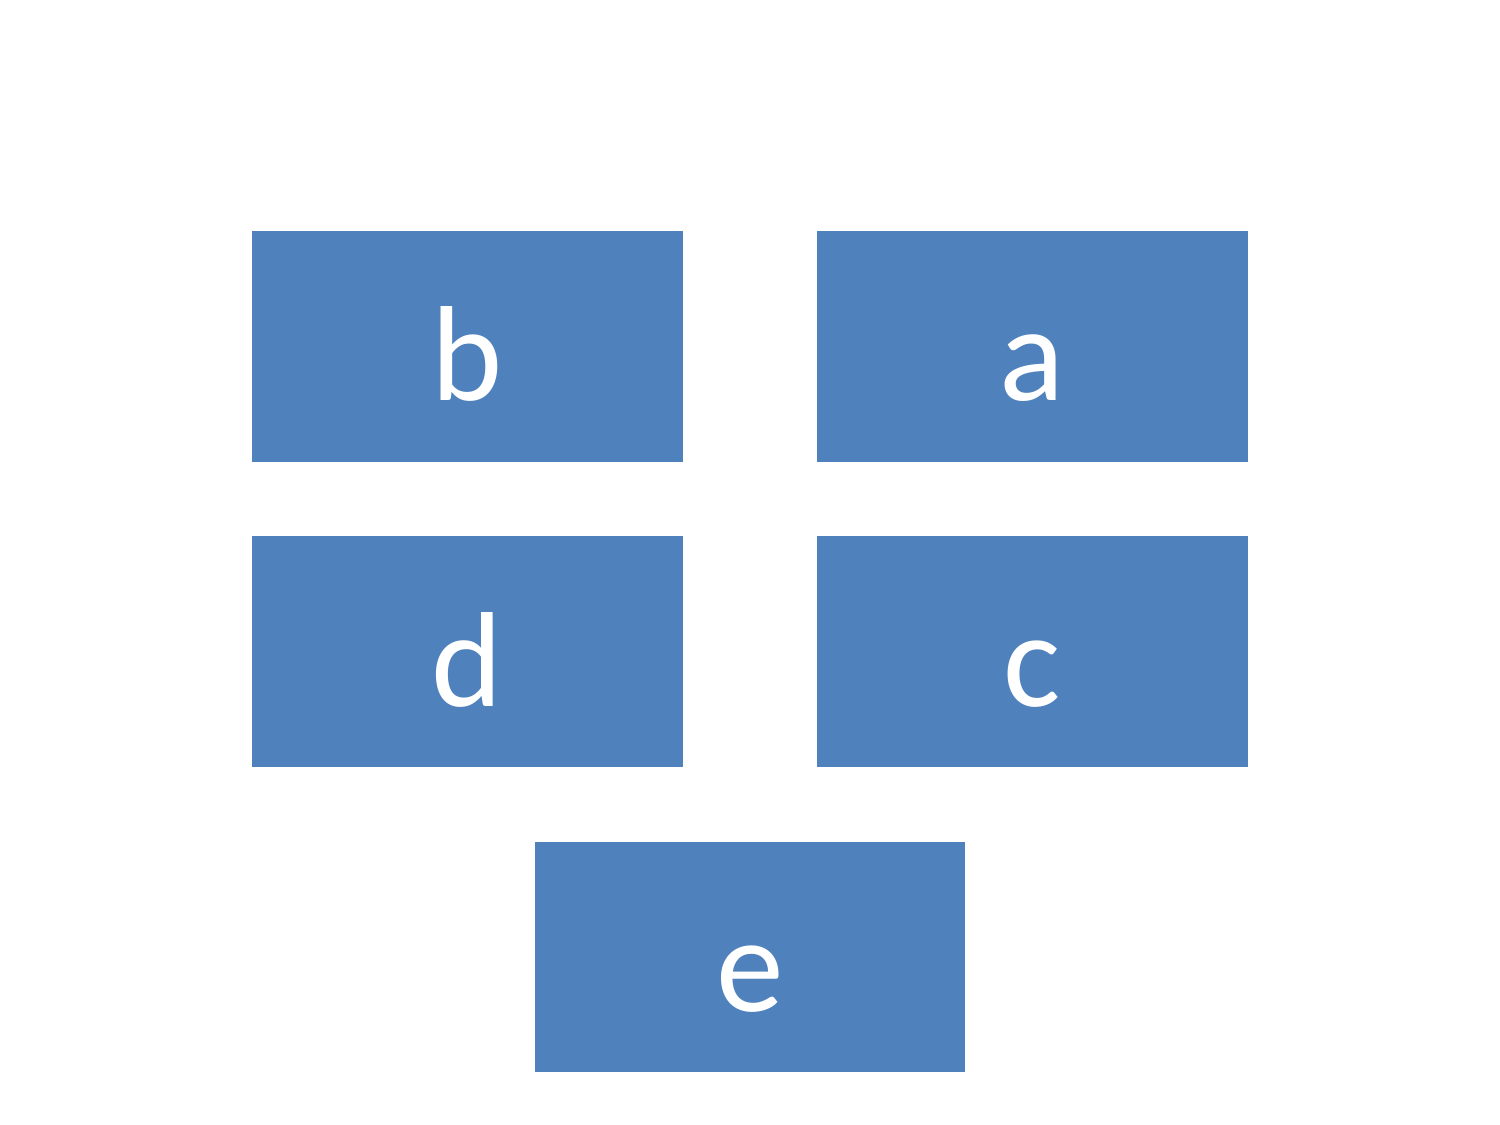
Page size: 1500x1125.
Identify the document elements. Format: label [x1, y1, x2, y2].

text_box [249, 228, 1251, 897]
